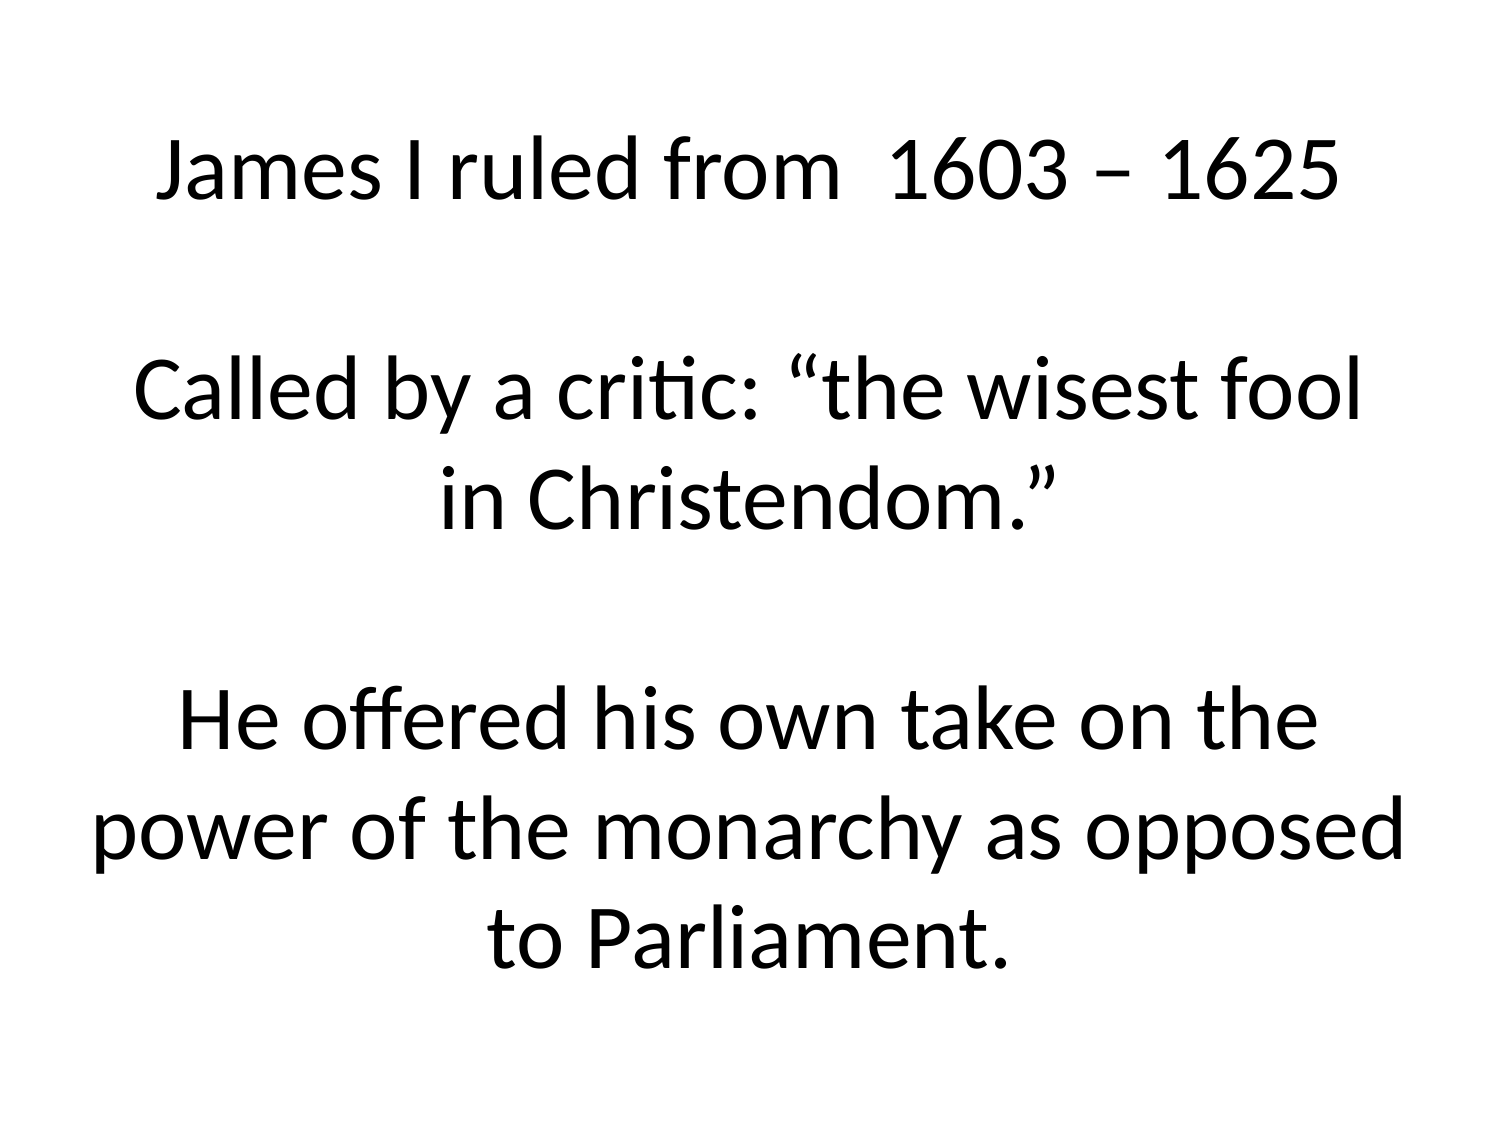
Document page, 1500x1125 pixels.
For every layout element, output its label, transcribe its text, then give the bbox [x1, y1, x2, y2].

title James I ruled from 1603 – 1625 Called by a critic: “the wisest fool in Christendom.” He offered his own take on the power of the monarchy as opposed to Parliament. [74, 44, 1426, 1051]
